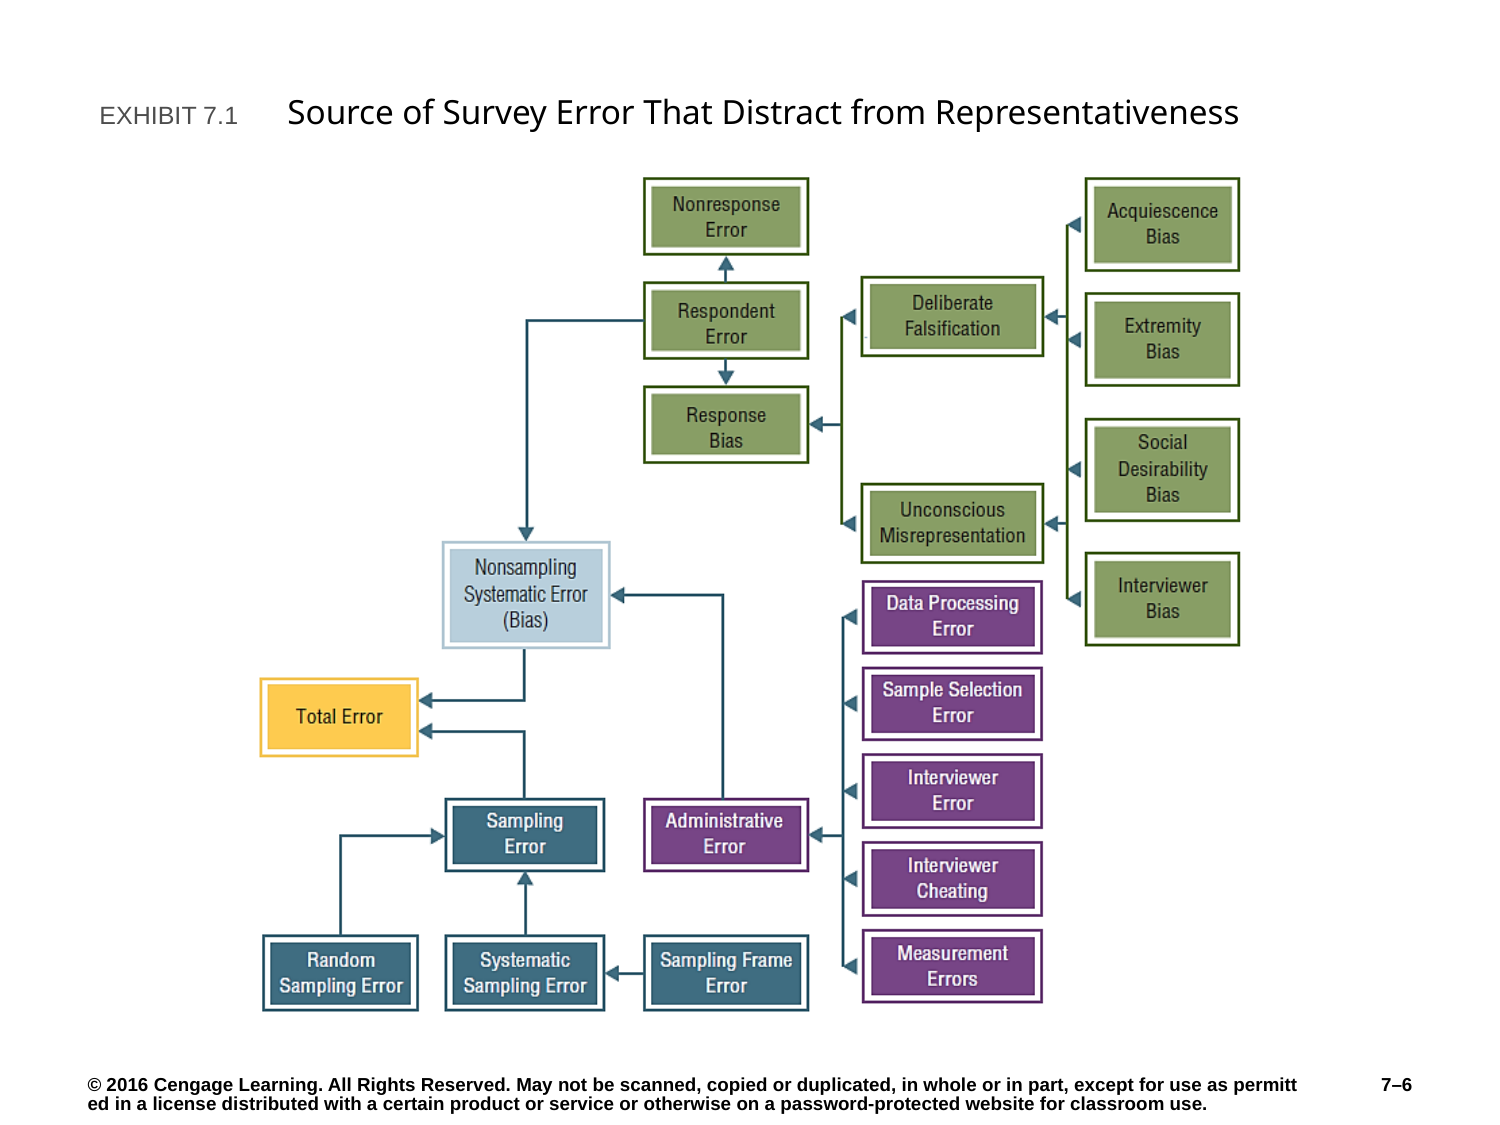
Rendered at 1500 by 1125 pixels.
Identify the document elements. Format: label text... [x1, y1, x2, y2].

picture [256, 172, 1243, 1013]
footer © 2016 Cengage Learning. All Rights Reserved. May not be scanned, copied or duplicated, in whole or in part, except for use as permitted in a license distributed with a certain product or service or otherwise on a password-protected website for classroom use. [87, 1057, 1050, 1103]
text_box EXHIBIT 7.1 Source of Survey Error That Distract from Representativeness [84, 84, 1414, 139]
slide_number 7–6 [1050, 1042, 1413, 1103]
